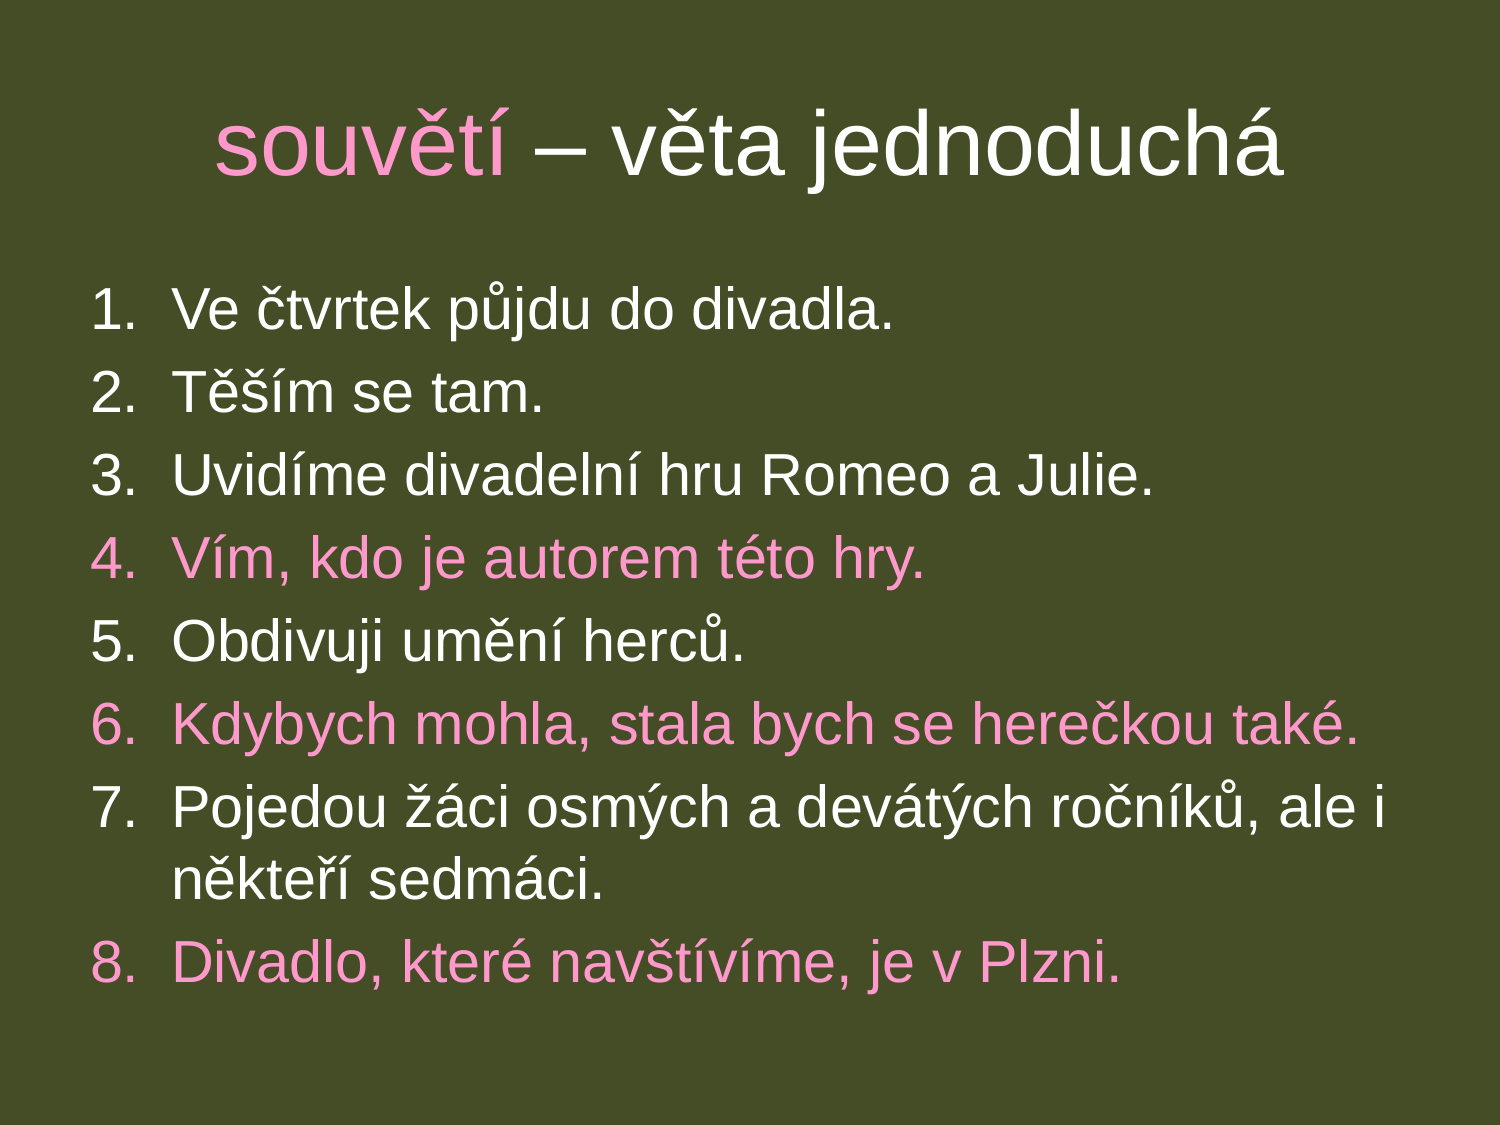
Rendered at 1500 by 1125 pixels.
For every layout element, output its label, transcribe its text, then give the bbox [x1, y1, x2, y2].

list Ve čtvrtek půjdu do divadla. Těším se tam. Uvidíme divadelní hru Romeo a Julie. Vím, kdo je autorem této hry. Obdivuji umění herců. Kdybych mohla, stala bych se herečkou také. Pojedou žáci osmých a devátých ročníků, ale i někteří sedmáci. Divadlo, které navštívíme, je v Plzni. [75, 262, 1425, 1005]
title souvětí – věta jednoduchá [75, 45, 1425, 233]
